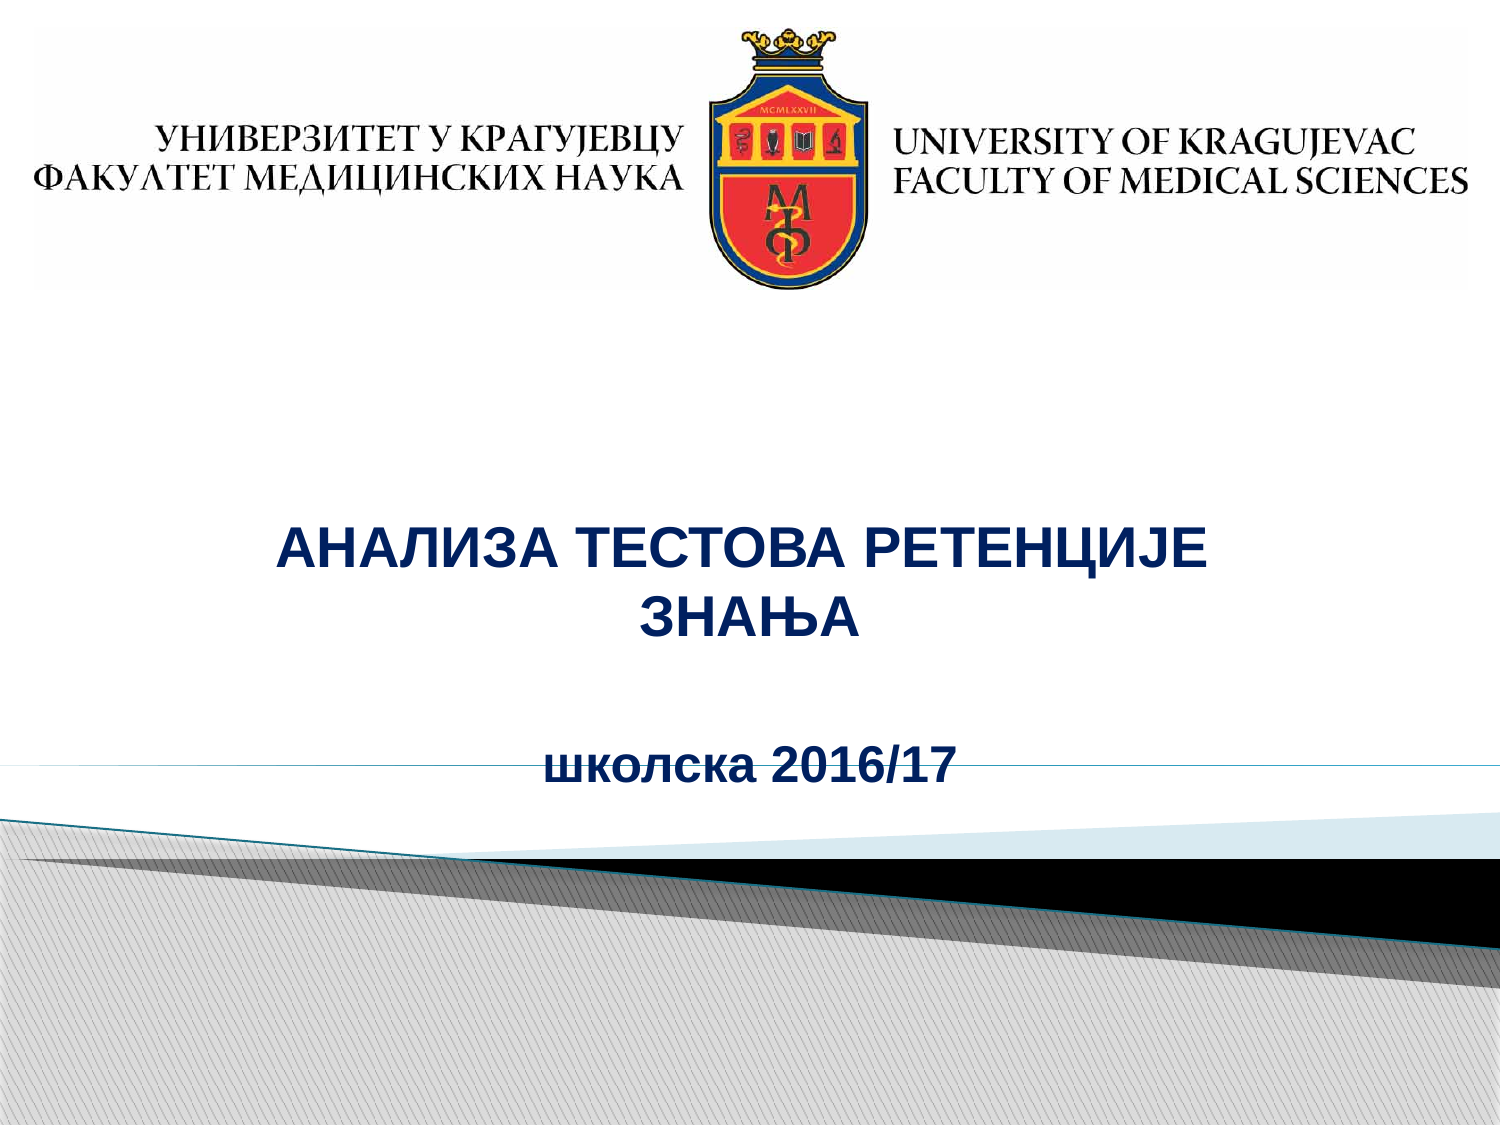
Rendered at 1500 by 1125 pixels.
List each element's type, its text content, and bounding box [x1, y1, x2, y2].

picture [34, 27, 1468, 291]
picture [5, 859, 1500, 989]
title АНАЛИЗА ТЕСТОВА РЕТЕНЦИЈЕ ЗНАЊА школска 2016/17 [112, 499, 1388, 800]
